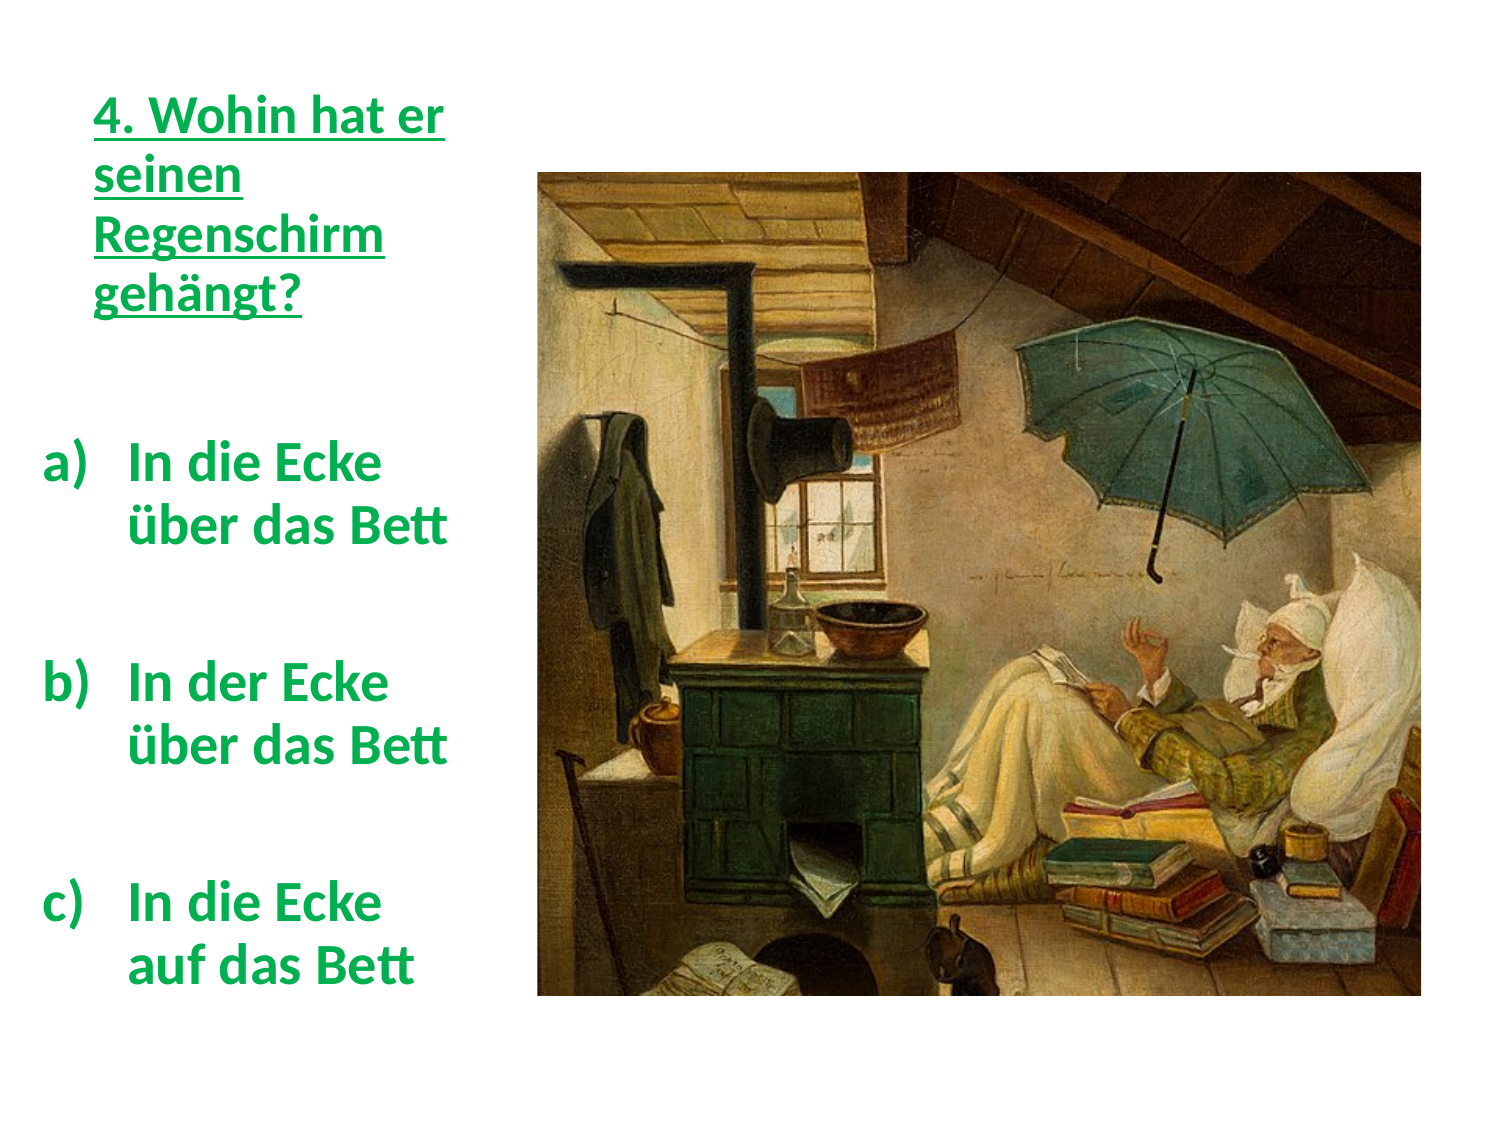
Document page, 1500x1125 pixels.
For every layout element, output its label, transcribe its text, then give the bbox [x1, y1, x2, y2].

picture [537, 172, 1422, 996]
title 4. Wohin hat er seinen Regenschirm gehängt? [78, 78, 502, 398]
list In die Ecke über das Bett In der Ecke über das Bett In die Ecke auf das Bett [27, 338, 479, 1009]
